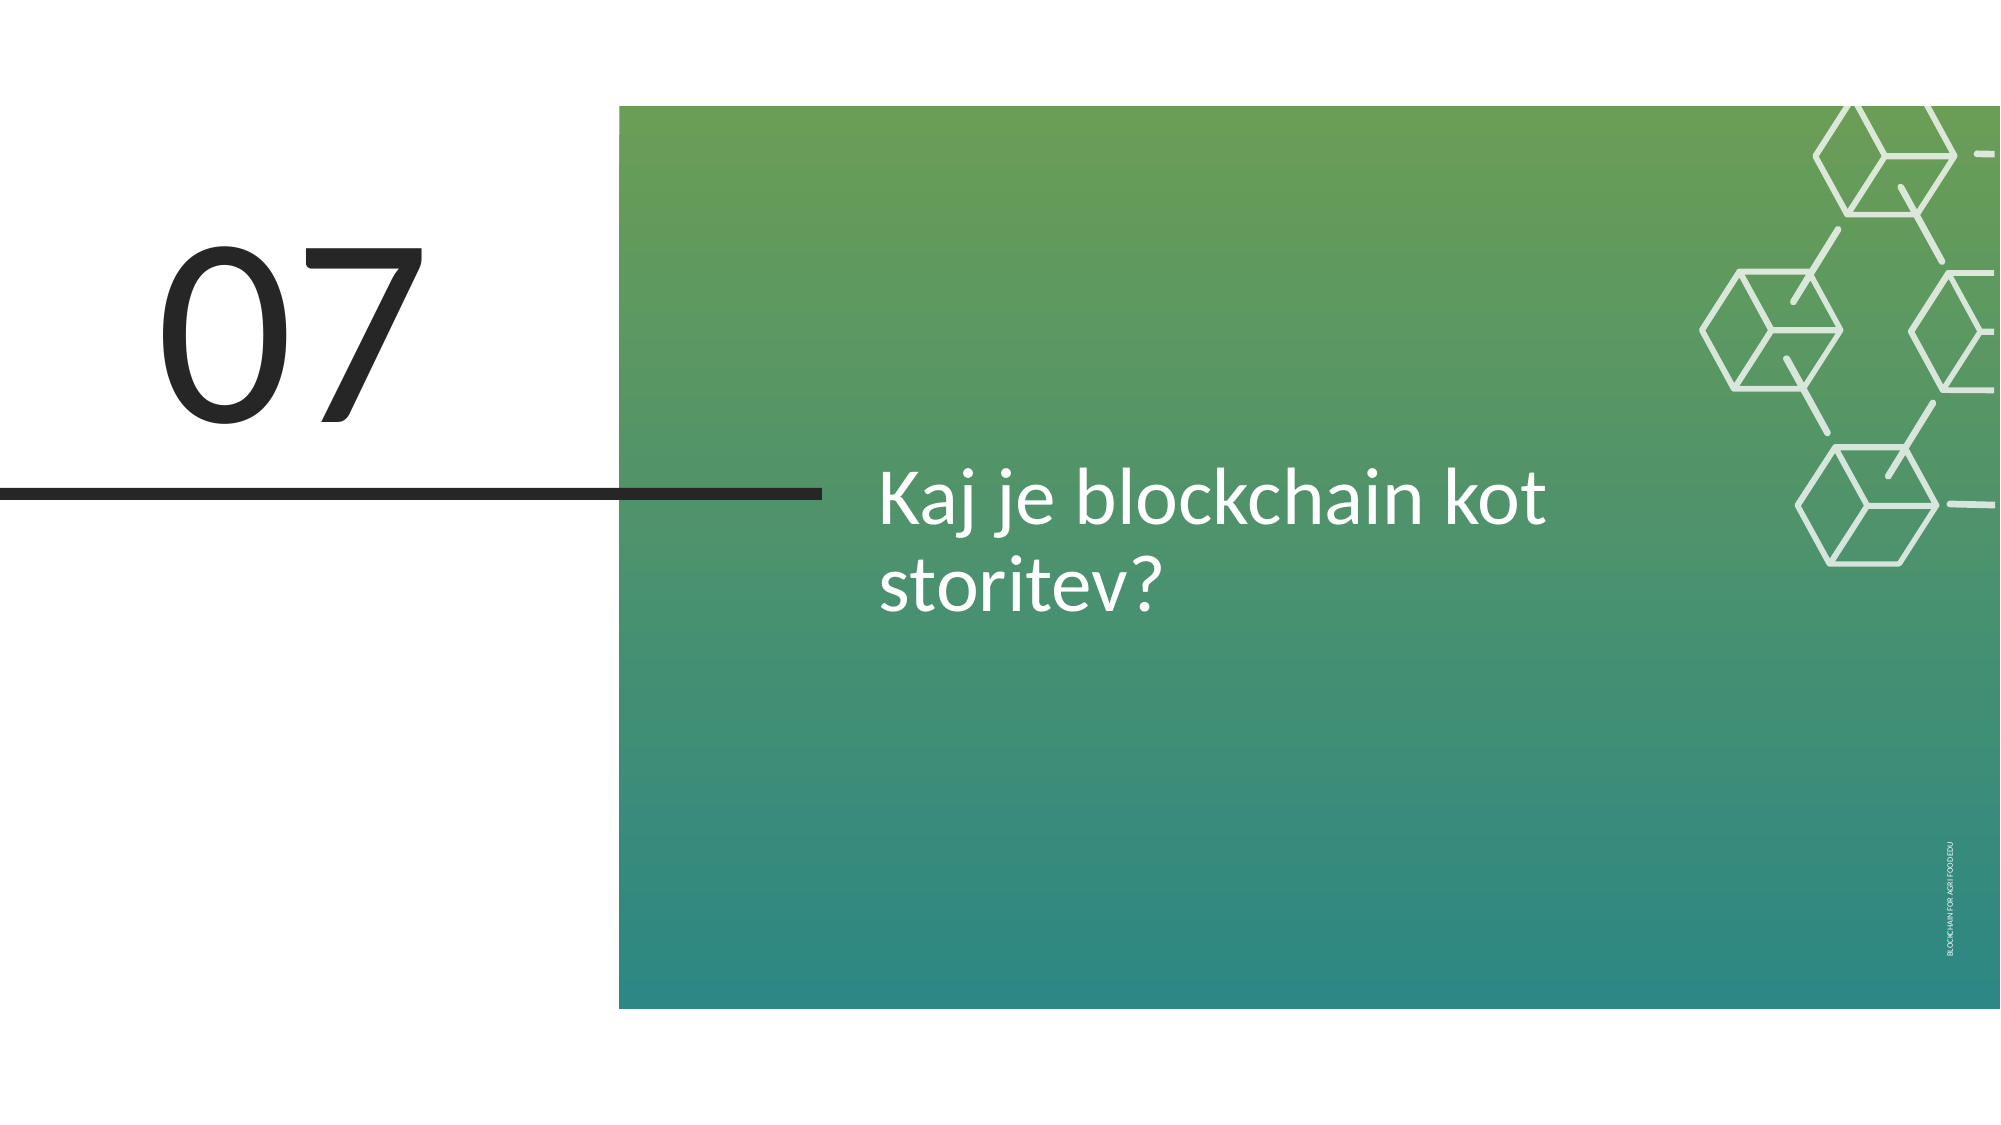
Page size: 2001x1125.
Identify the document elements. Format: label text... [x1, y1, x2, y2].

list Kaj je blockchain kot storitev? [864, 446, 1709, 899]
list 07 [141, 180, 481, 277]
